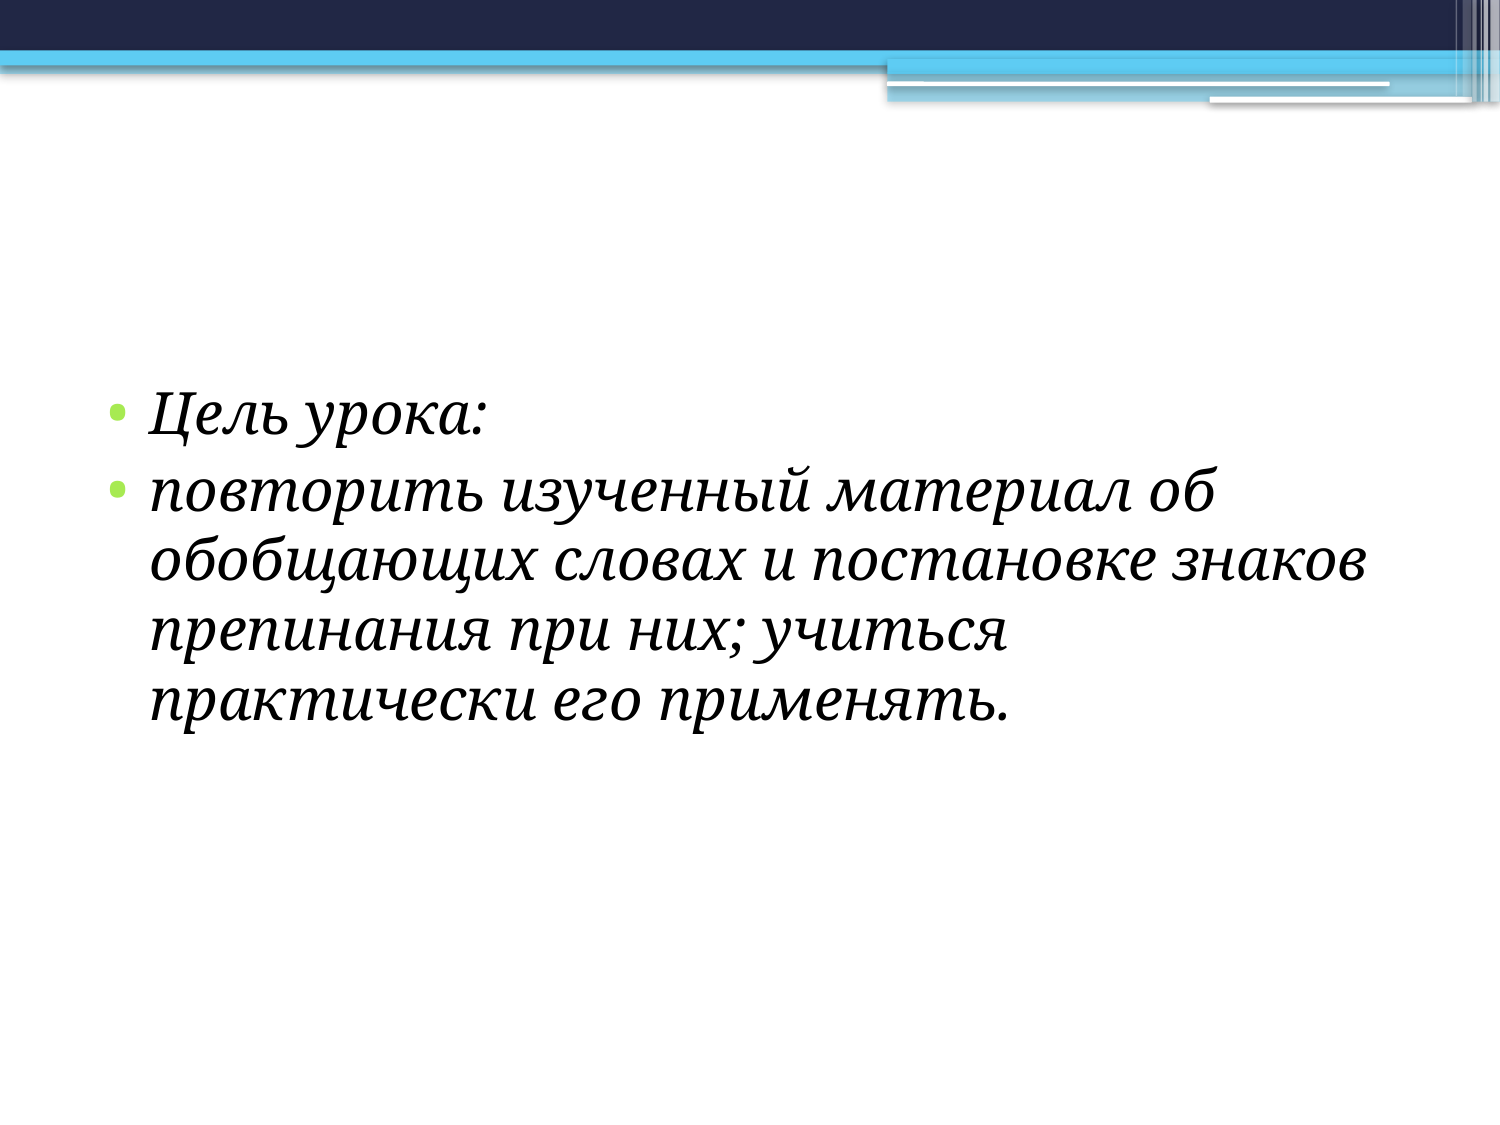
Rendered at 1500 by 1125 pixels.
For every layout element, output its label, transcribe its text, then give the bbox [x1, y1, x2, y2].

list Цель урока: повторить изученный материал об обобщающих словах и постановке знаков препинания при них; учиться практически его применять. [75, 368, 1425, 1079]
